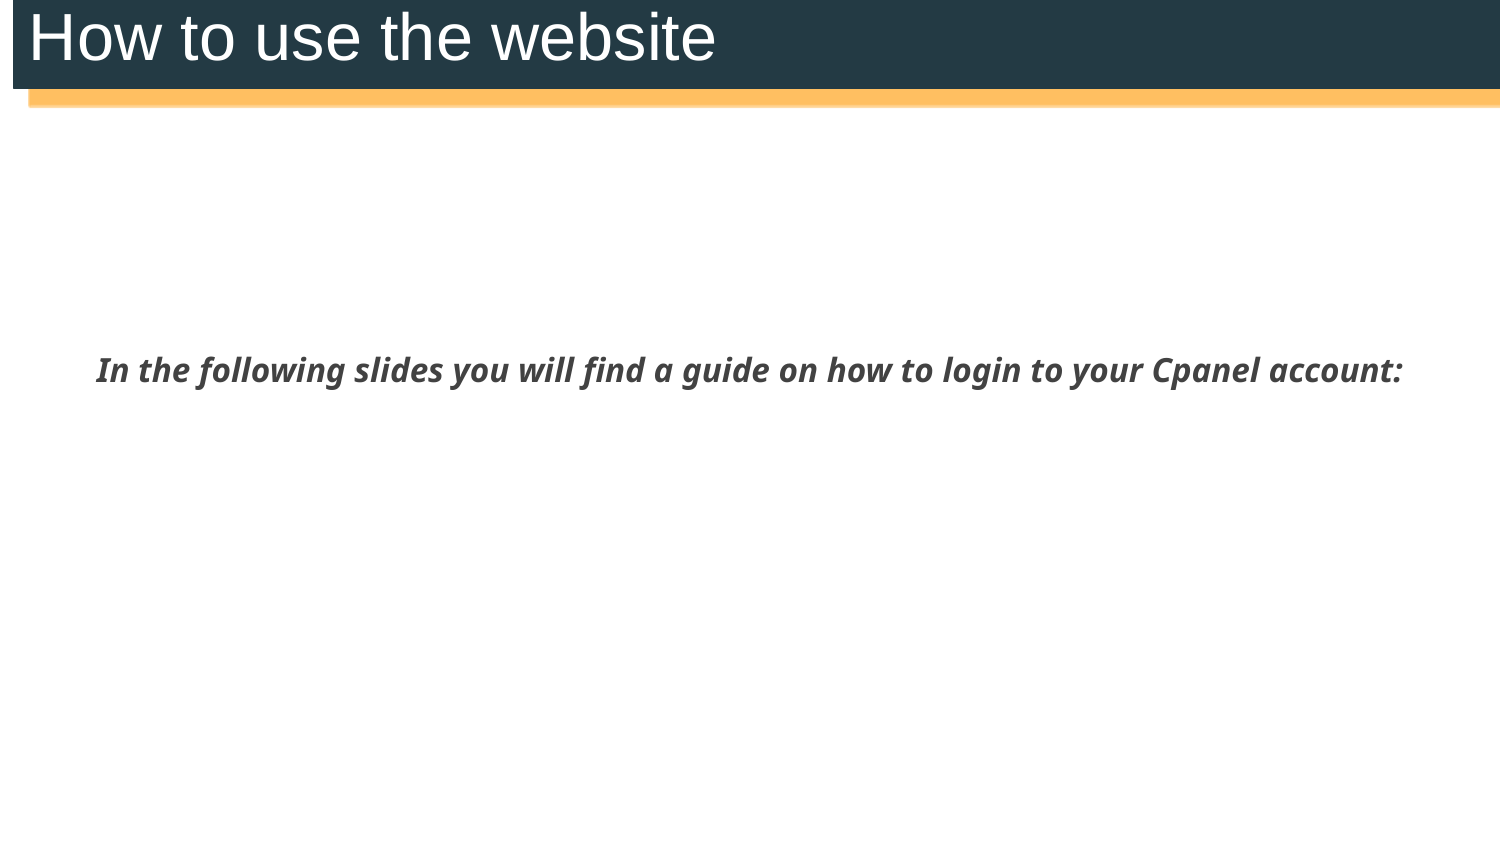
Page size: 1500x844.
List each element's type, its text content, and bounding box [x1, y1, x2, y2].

text_box How to use the website [13, 0, 1500, 89]
text_box In the following slides you will find a guide on how to login to your Cpanel account: [31, 109, 1471, 833]
